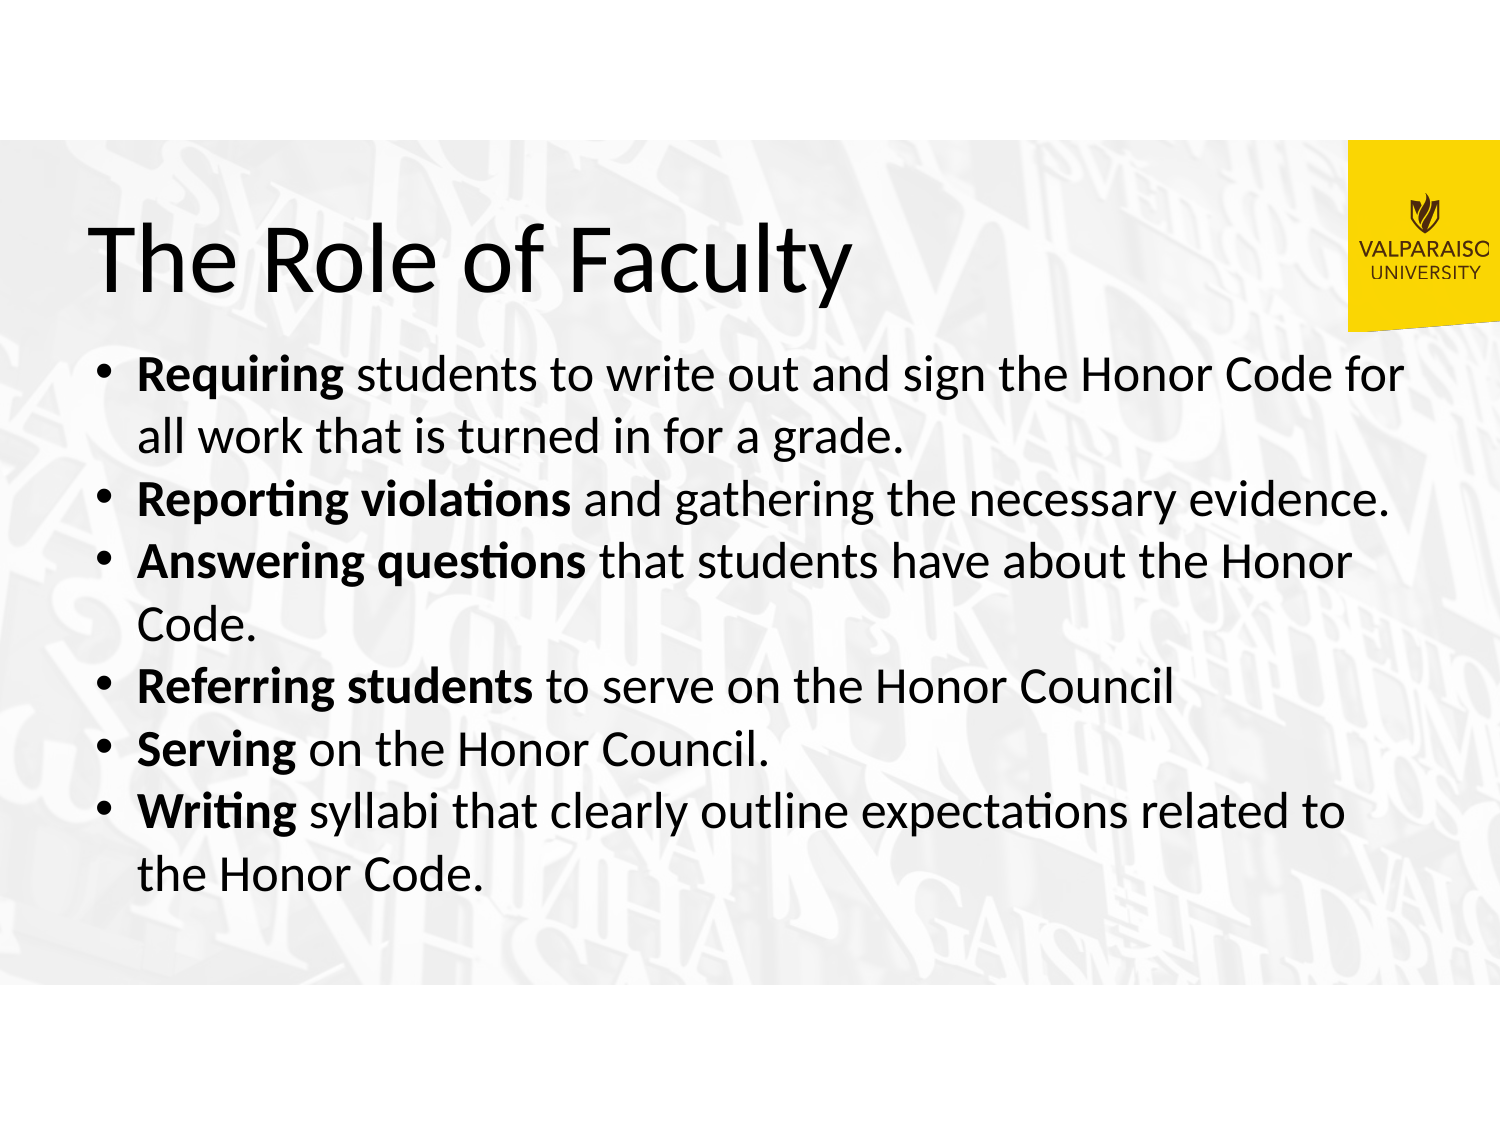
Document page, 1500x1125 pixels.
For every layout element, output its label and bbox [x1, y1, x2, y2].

picture [0, 140, 1500, 985]
text_box [1348, 140, 1500, 332]
